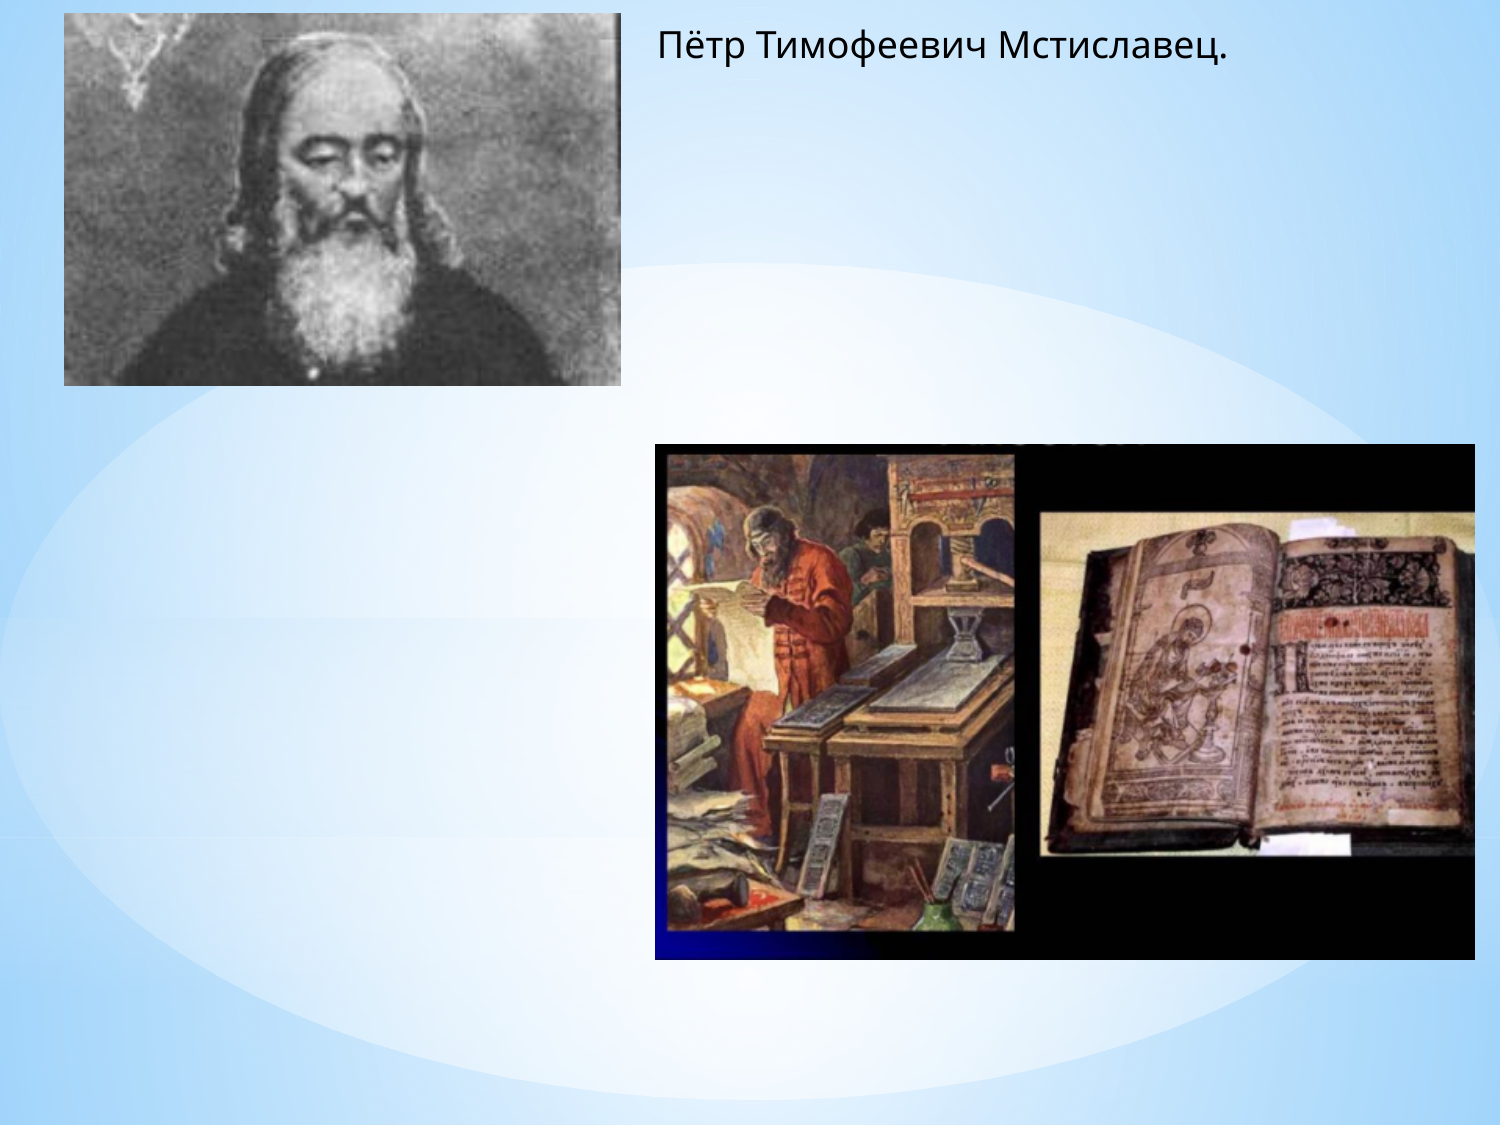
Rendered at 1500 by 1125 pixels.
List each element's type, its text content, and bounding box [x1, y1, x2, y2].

picture [655, 444, 1476, 960]
picture [64, 13, 621, 386]
text_box Пётр Тимофеевич Мстиславец. [642, 13, 1254, 74]
